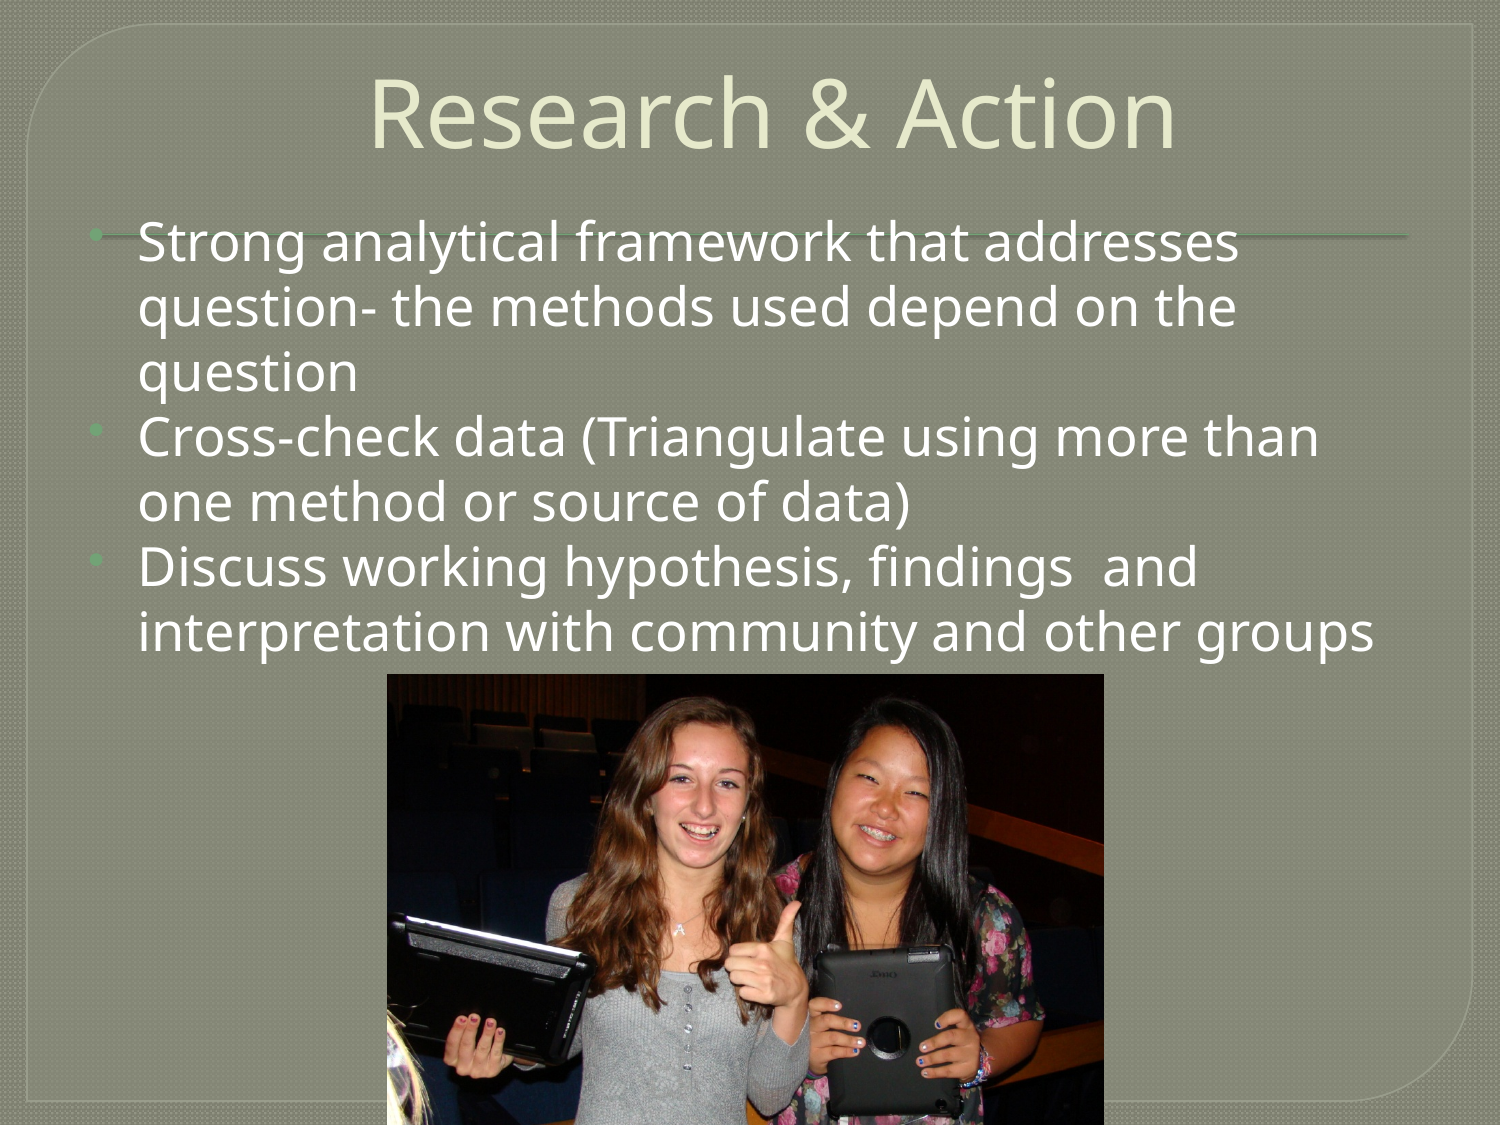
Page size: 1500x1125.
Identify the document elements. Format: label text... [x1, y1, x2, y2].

list Strong analytical framework that addresses question- the methods used depend on the question Cross-check data (Triangulate using more than one method or source of data) Discuss working hypothesis, findings and interpretation with community and other groups [75, 200, 1438, 1125]
picture [387, 674, 1105, 1125]
title Research & Action [75, 0, 1463, 175]
